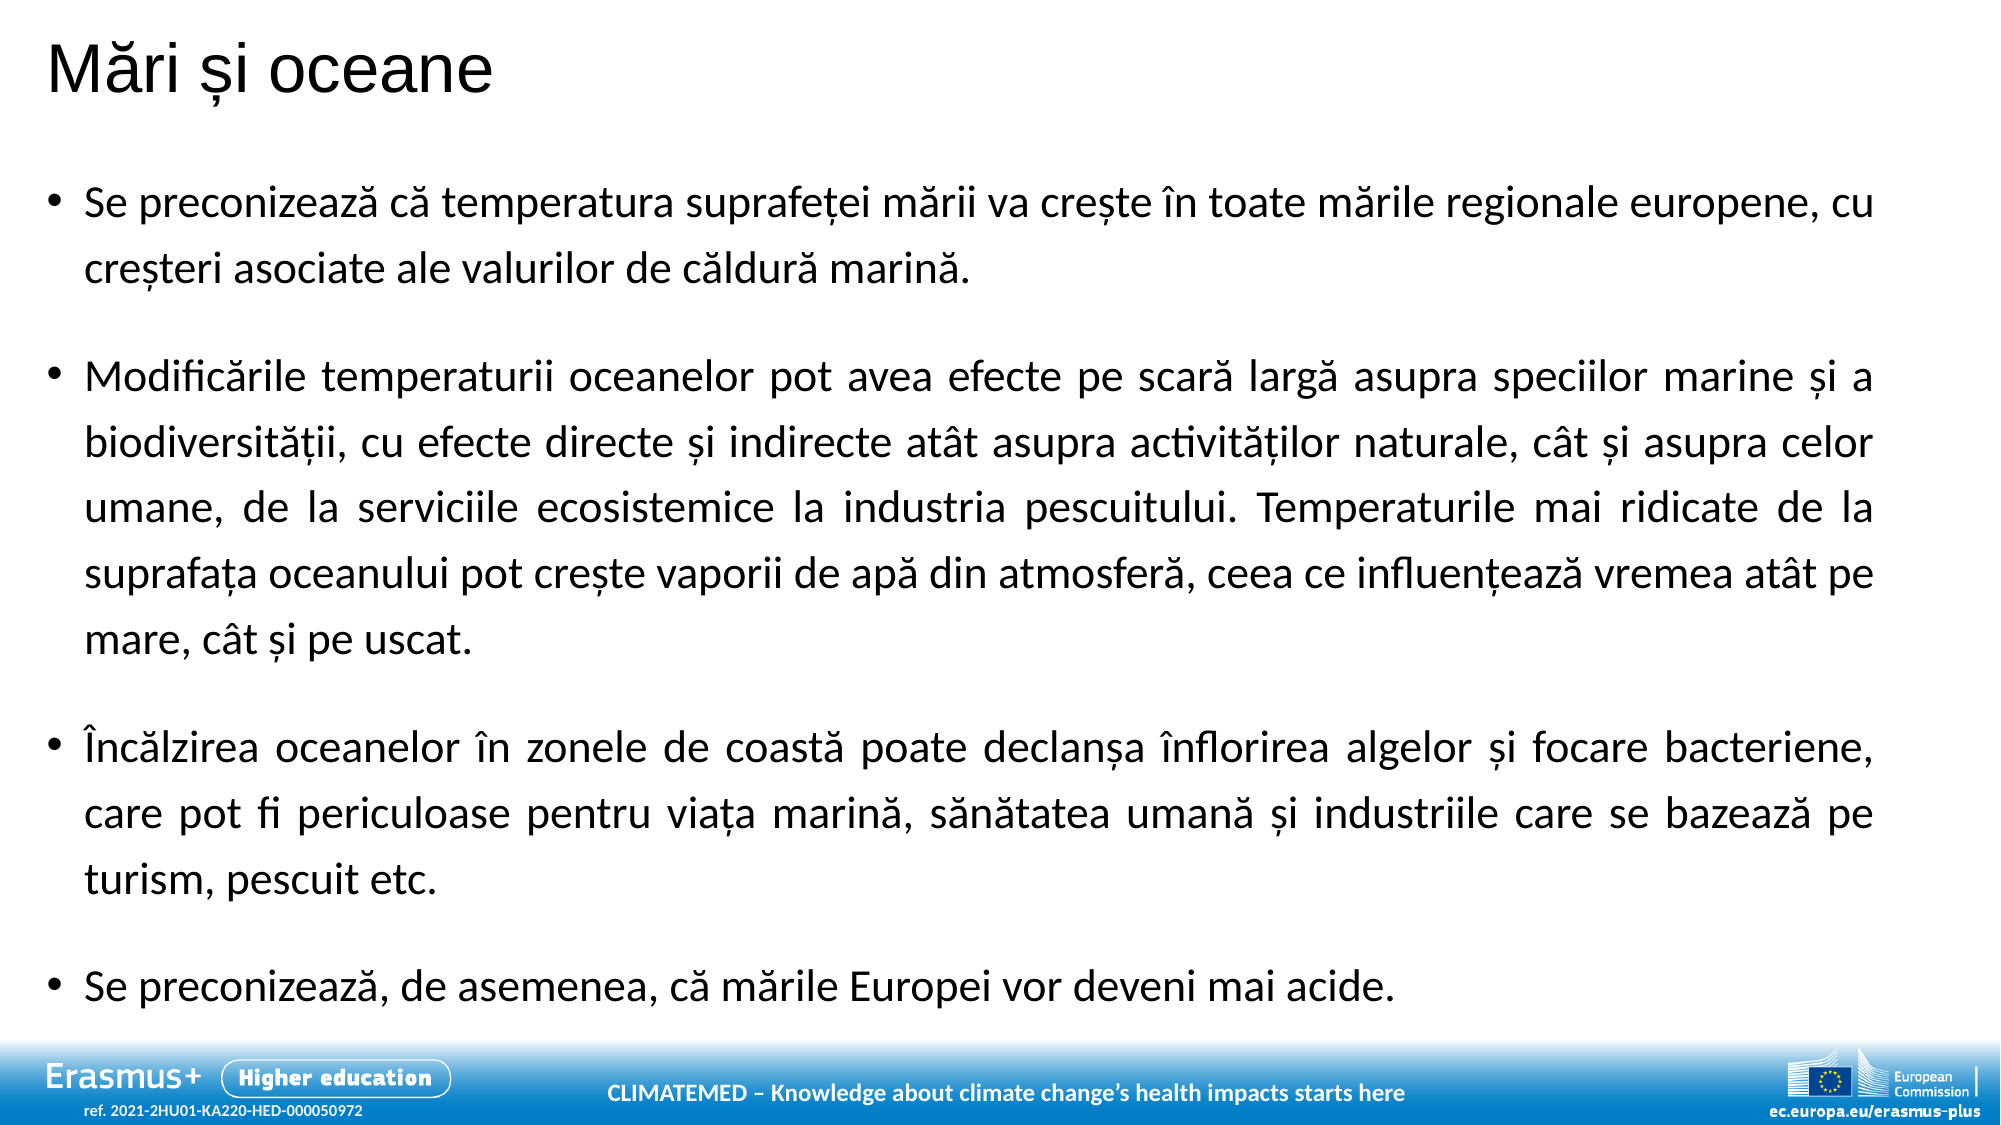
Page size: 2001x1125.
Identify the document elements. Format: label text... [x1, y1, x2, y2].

list Se preconizează că temperatura suprafeței mării va crește în toate mările regionale europene, cu creșteri asociate ale valurilor de căldură marină. Modificările temperaturii oceanelor pot avea efecte pe scară largă asupra speciilor marine și a biodiversității, cu efecte directe și indirecte atât asupra activităților naturale, cât și asupra celor umane, de la serviciile ecosistemice la industria pescuitului. Temperaturile mai ridicate de la suprafața oceanului pot crește vaporii de apă din atmosferă, ceea ce influențează vremea atât pe mare, cât și pe uscat. Încălzirea oceanelor în zonele de coastă poate declanșa înflorirea algelor și focare bacteriene, care pot fi periculoase pentru viața marină, sănătatea umană și industriile care se bazează pe turism, pescuit etc. Se preconizează, de asemenea, că mările Europei vor deveni mai acide. [31, 153, 1892, 1035]
title Mări și oceane [31, 25, 1984, 116]
picture [0, 899, 2000, 1125]
